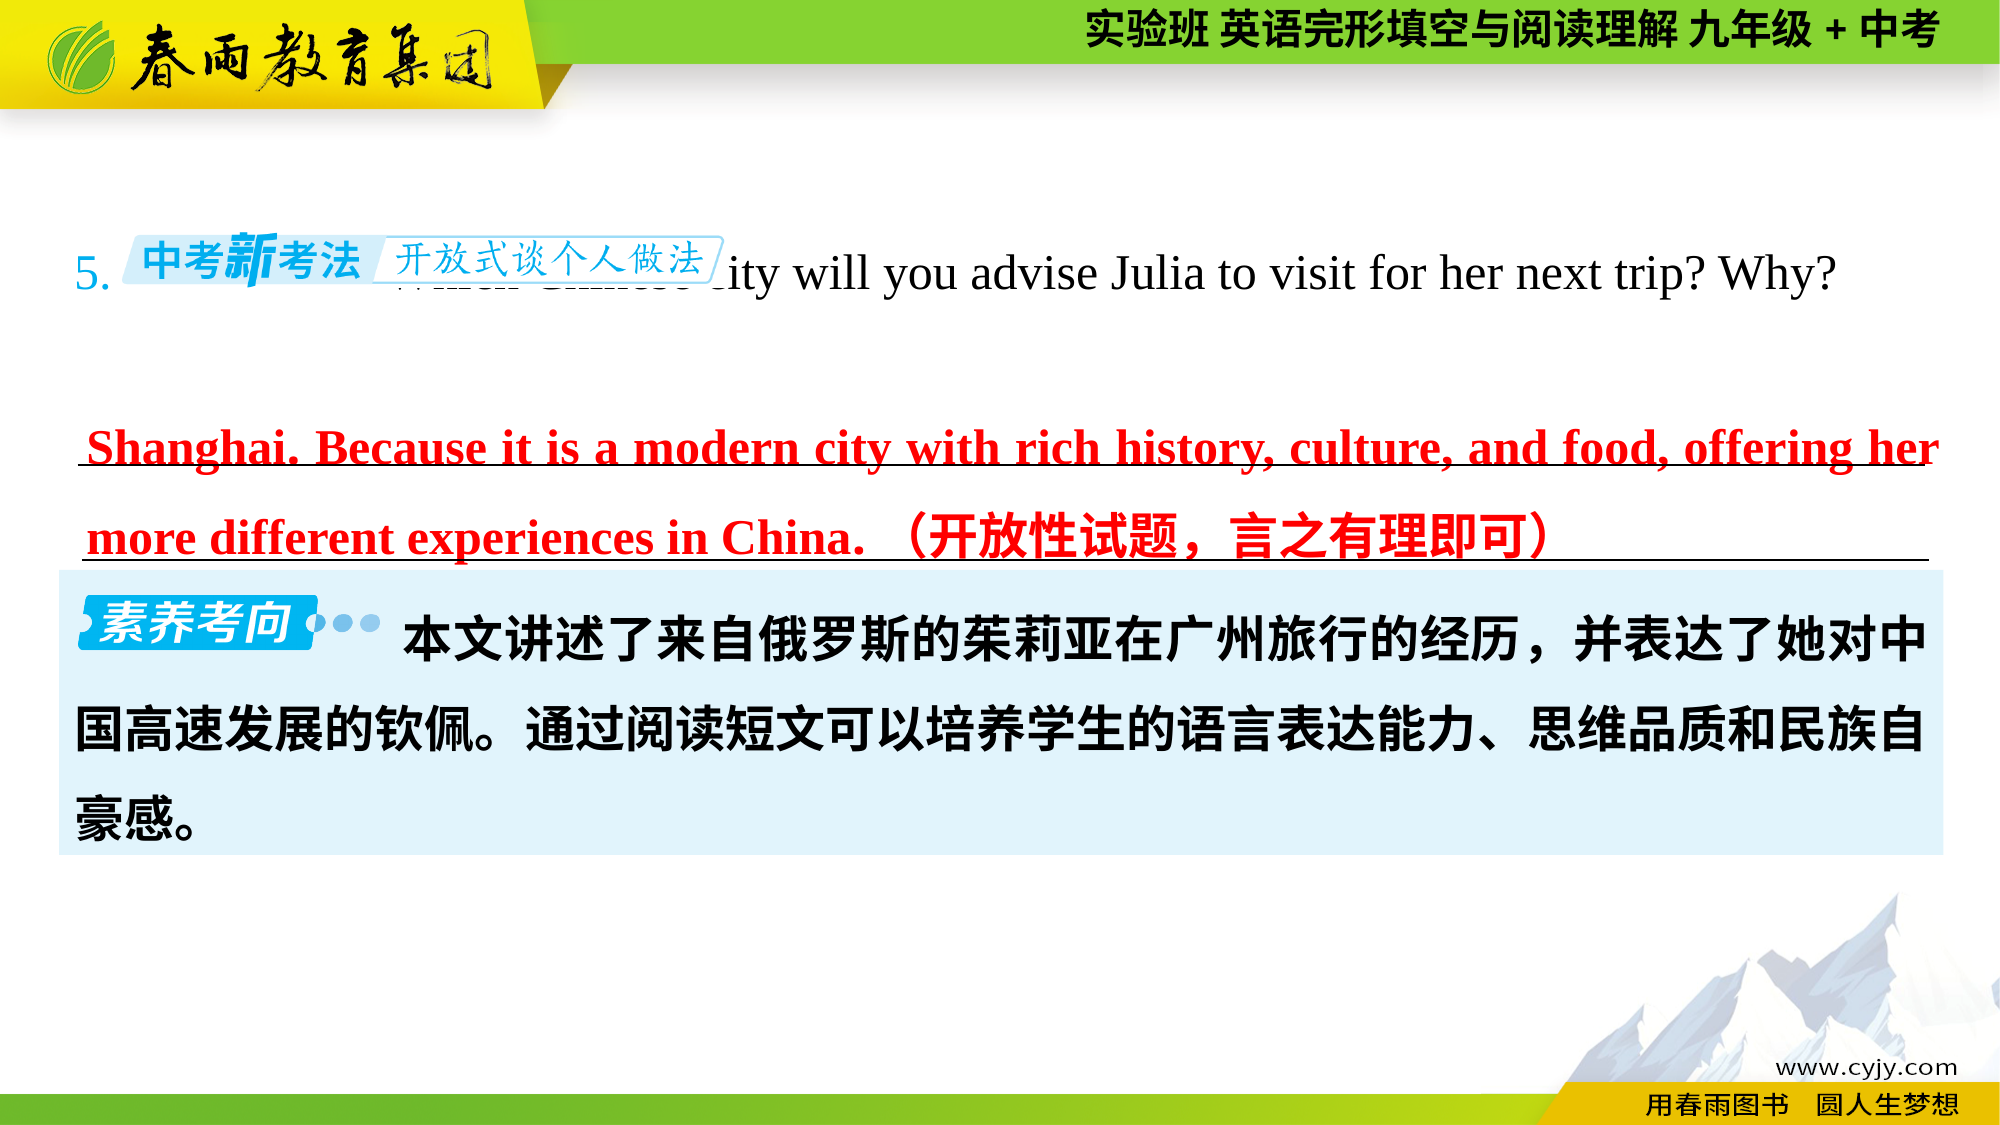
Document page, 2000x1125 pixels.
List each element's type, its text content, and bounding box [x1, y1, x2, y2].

text_box 本文讲述了来自俄罗斯的茱莉亚在广州旅行的经历，并表达了她对中国高速发展的钦佩。通过阅读短文可以培养学生的语言表达能力、思维品质和民族自豪感。 [59, 569, 1944, 855]
picture [0, 0, 2000, 1125]
text_box Shanghai. Because it is a modern city with rich history, culture, and food, offering her more different experiences in China.（开放性试题，言之有理即可） [71, 376, 1956, 572]
list 5. Which Chinese city will you advise Julia to visit for her next trip? Why? [59, 202, 1944, 399]
